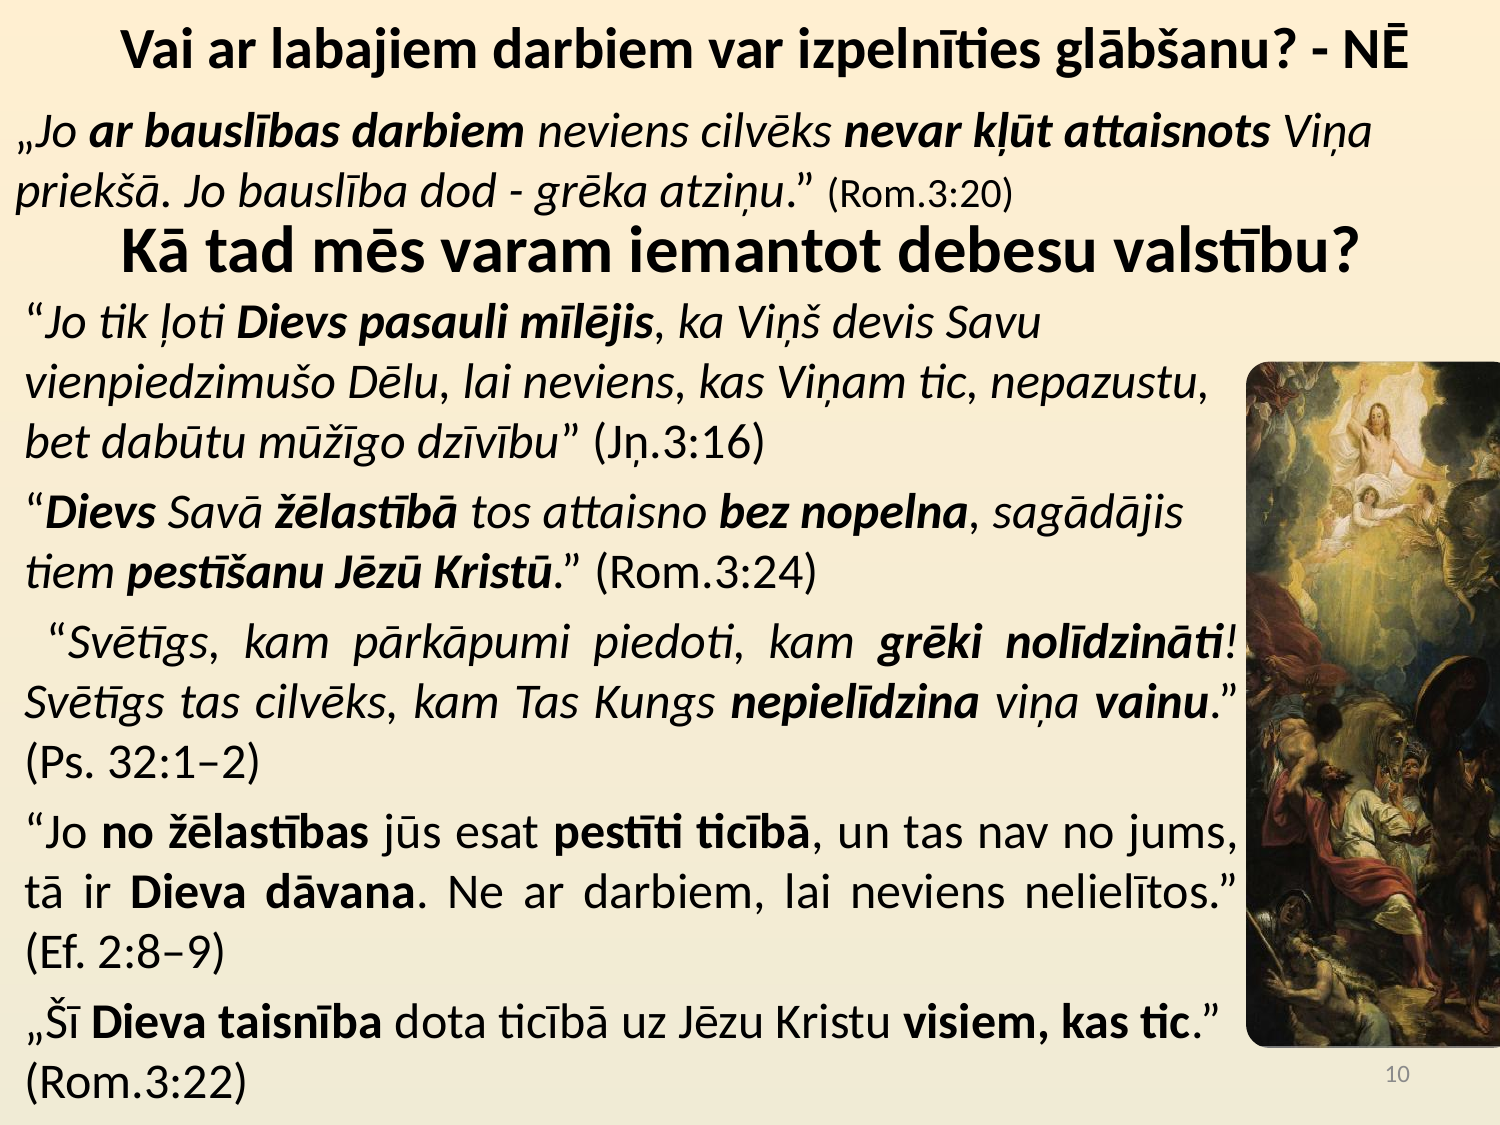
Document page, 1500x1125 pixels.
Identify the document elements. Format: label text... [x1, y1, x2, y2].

title Vai ar labajiem darbiem var izpelnīties glābšanu? - NĒ [0, 0, 1500, 90]
picture [1245, 361, 1500, 1049]
text_box “Jo tik ļoti Dievs pasauli mīlējis, ka Viņš devis Savu vienpiedzimušo Dēlu, lai neviens, kas Viņam tic, nepazustu, bet dabūtu mūžīgo dzīvību” (Jņ.3:16) “Dievs Savā žēlastībā tos attaisno bez nopelna, sagādājis tiem pestīšanu Jēzū Kristū.” (Rom.3:24) “Svētīgs, kam pārkāpumi piedoti, kam grēki nolīdzināti! Svētīgs tas cilvēks, kam Tas Kungs nepielīdzina viņa vainu.” (Ps. 32:1–2) “Jo no žēlastības jūs esat pestīti ticībā, un tas nav no jums, tā ir Dieva dāvana. Ne ar darbiem, lai neviens nelielītos.” (Ef. 2:8–9) „Šī Dieva taisnība dota ticībā uz Jēzu Kristu visiem, kas tic.” (Rom.3:22) [0, 281, 1254, 1021]
text_box Kā tad mēs varam iemantot debesu valstību? [0, 225, 1500, 290]
text_box „Jo ar bauslības darbiem neviens cilvēks nevar kļūt attaisnots Viņa priekšā. Jo bauslība dod - grēka atziņu.” (Rom.3:20) [0, 90, 1500, 225]
slide_number 10 [1074, 1042, 1425, 1103]
